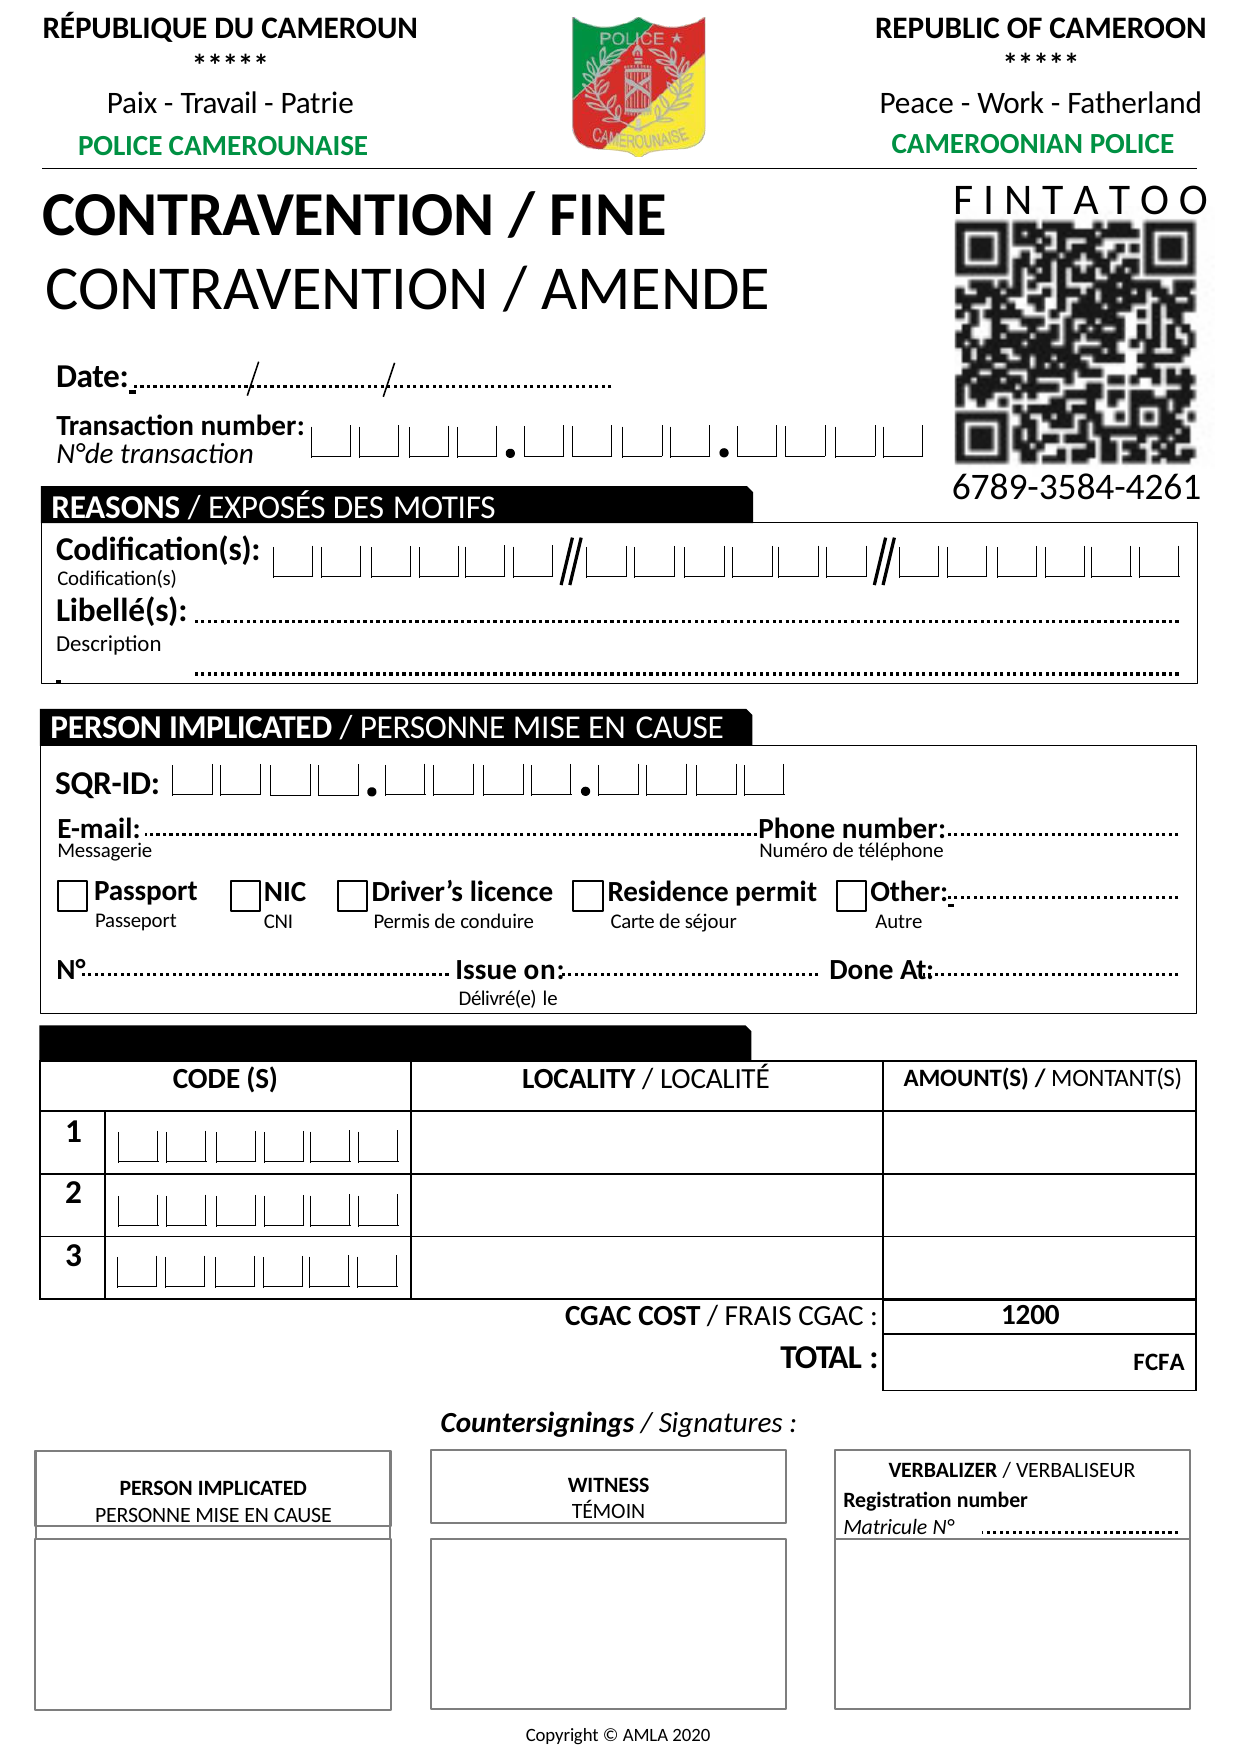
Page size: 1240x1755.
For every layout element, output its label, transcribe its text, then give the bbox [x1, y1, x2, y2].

text_box Driver’s licence Permis de conduire [371, 870, 556, 933]
text_box NIC CNI [263, 870, 309, 933]
text_box PERSON IMPLICATED / PERSONNE MISE EN CAUSE [48, 703, 736, 746]
table_cell FCFA [884, 1335, 1195, 1390]
text_box [35, 1538, 392, 1711]
text_box 6789-3584-4261 [949, 459, 1206, 507]
text_box [230, 881, 261, 911]
text_box REPUBLIC OF CAMEROON ***** Peace - Work - Fatherland CAMEROONIAN POLICE [872, 4, 1210, 160]
table_header CODE (S) [41, 1062, 410, 1110]
table_cell [412, 1237, 882, 1298]
text_box Copyright © AMLA 2020 [523, 1720, 715, 1746]
text_box [954, 206, 1215, 477]
table_cell [412, 1175, 882, 1236]
table_cell [106, 1237, 410, 1298]
text_box Codification(s): Codification(s) Libellé(s): Description [41, 522, 1197, 684]
text_box [337, 881, 368, 911]
table_cell [884, 1237, 1195, 1298]
text_box [835, 1450, 1190, 1539]
text_box Countersignings / Signatures : [438, 1401, 802, 1439]
table_cell 1200 [884, 1301, 1195, 1333]
text_box [36, 1450, 391, 1539]
text_box F I N T A T O O [950, 168, 1212, 223]
text_box RÉPUBLIQUE DU CAMEROUN ***** Paix - Travail - Patrie POLICE CAMEROUNAISE [39, 5, 422, 161]
text_box [433, 1450, 786, 1539]
text_box [573, 881, 603, 911]
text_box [247, 361, 395, 397]
table_cell [884, 1112, 1195, 1173]
text_box Other: Autre [870, 870, 1190, 933]
text_box Residence permit Carte de séjour [607, 870, 819, 933]
table_header LOCALITY / LOCALITÉ [412, 1062, 882, 1110]
text_box [836, 881, 867, 911]
table_cell [106, 1112, 410, 1173]
text_box [430, 1538, 787, 1710]
text_box [506, 449, 514, 457]
table_cell 3 [41, 1237, 104, 1298]
table_cell [412, 1112, 882, 1173]
text_box [720, 449, 728, 457]
table_header AMOUNT(S) / MONTANT(S) [884, 1062, 1195, 1110]
table_cell 2 [41, 1175, 104, 1236]
table_cell [884, 1175, 1195, 1236]
table_cell CGAC COST / FRAIS CGAC : TOTAL : [40, 1300, 882, 1391]
text_box [571, 17, 706, 157]
text_box CONTRAVENTION / FINE CONTRAVENTION / AMENDE Date: Transaction number: N°de transaction REASONS / EXPOSÉS DES MOTIFS [40, 171, 777, 525]
text_box [834, 1538, 1191, 1710]
table_cell [106, 1175, 410, 1236]
text_box [57, 881, 87, 911]
text_box N° Issue on: Done At: Délivré(e) le Fait(e) À AMOUNTS / MONTANTS [49, 948, 1188, 1060]
text_box SQR-ID: E-mail: Phone number: [55, 749, 1188, 845]
table_cell 1 [41, 1112, 104, 1173]
text_box [40, 745, 1196, 1014]
